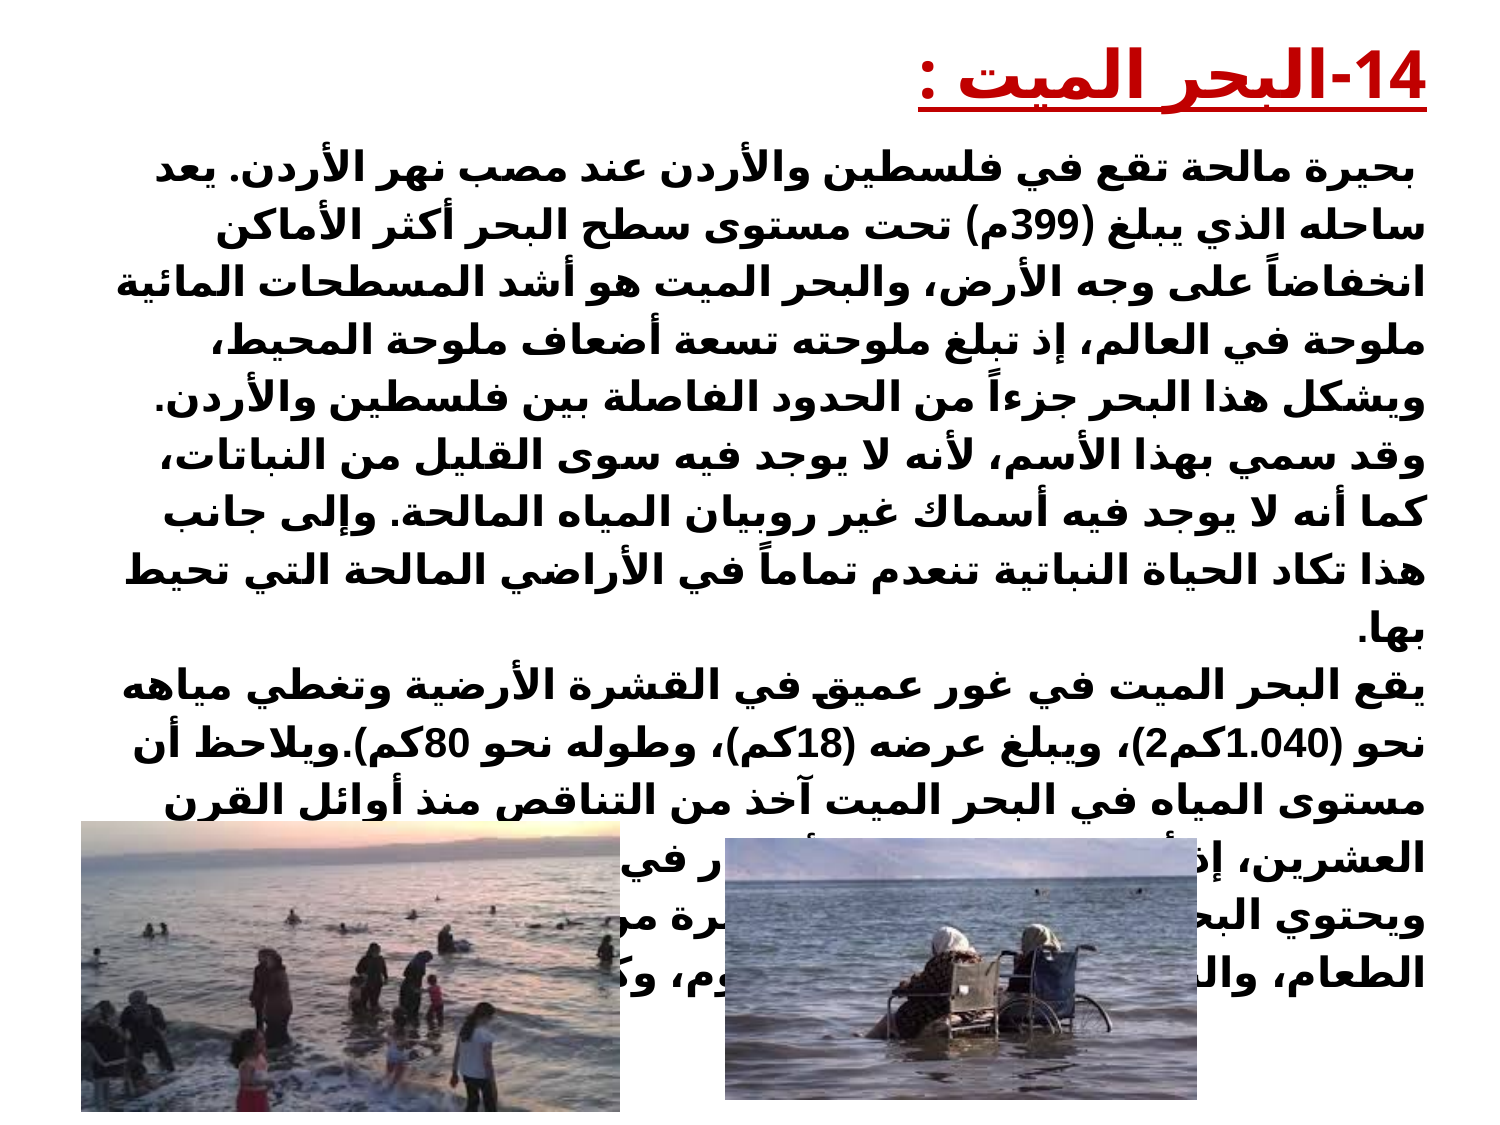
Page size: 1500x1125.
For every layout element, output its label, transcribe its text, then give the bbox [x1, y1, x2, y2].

text_box 14-البحر الميت : بحيرة مالحة تقع في فلسطين والأردن عند مصب نهر الأردن. يعد ساحله الذي يبلغ (399م) تحت مستوى سطح البحر أكثر الأماكن انخفاضاً على وجه الأرض، والبحر الميت هو أشد المسطحات المائية ملوحة في العالم، إذ تبلغ ملوحته تسعة أضعاف ملوحة المحيط، ويشكل هذا البحر جزءاً من الحدود الفاصلة بين فلسطين والأردن. وقد سمي بهذا الأسم، لأنه لا يوجد فيه سوى القليل من النباتات، كما أنه لا يوجد فيه أسماك غير روبيان المياه المالحة. وإلى جانب هذا تكاد الحياة النباتية تنعدم تماماً في الأراضي المالحة التي تحيط بها. يقع البحر الميت في غور عميق في القشرة الأرضية وتغطي مياهه نحو (1.040كم2)، ويبلغ عرضه (18كم)، وطوله نحو 80كم).ويلاحظ أن مستوى المياه في البحر الميت آخذ من التناقص منذ أوائل القرن العشرين، إذ أن معدل هطول الأمطار في هذه المنطقة أقل. ويحتوي البحر الميت على كميات كبيرة من الأملاح المعدنية منها ملح الطعام، والبروميد وكلوريد الكالسيوم، وكلوريد البوتاسيوم. [79, 12, 1443, 1003]
picture [81, 821, 620, 1113]
picture [724, 838, 1198, 1100]
